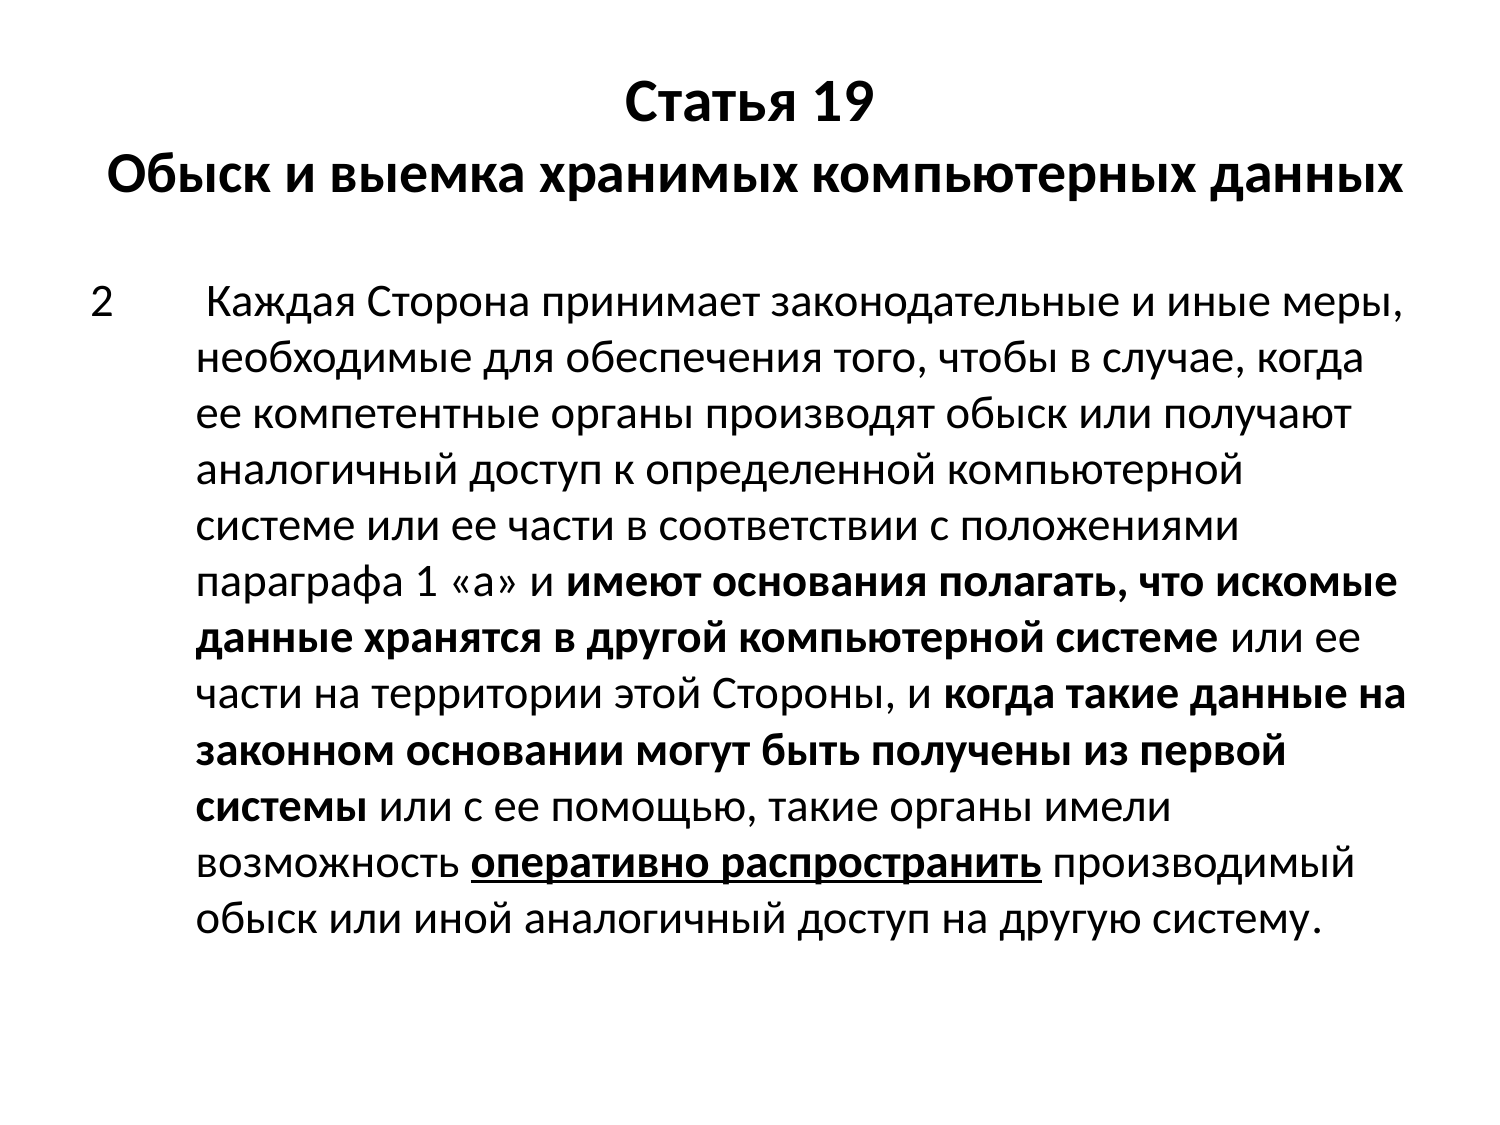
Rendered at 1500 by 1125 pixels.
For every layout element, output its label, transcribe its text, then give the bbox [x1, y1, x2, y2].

list 2 Каждая Сторона принимает законодательные и иные меры, необходимые для обеспечения того, чтобы в случае, когда ее компетентные органы производят обыск или получают аналогичный доступ к определенной компьютерной системе или ее части в соответствии с положениями параграфа 1 «а» и имеют основания полагать, что искомые данные хранятся в другой компьютерной системе или ее части на территории этой Стороны, и когда такие данные на законном основании могут быть получены из первой системы или с ее помощью, такие органы имели возможность оперативно распространить производимый обыск или иной аналогичный доступ на другую систему. [74, 262, 1426, 1006]
title Статья 19 Обыск и выемка хранимых компьютерных данных [74, 44, 1426, 220]
